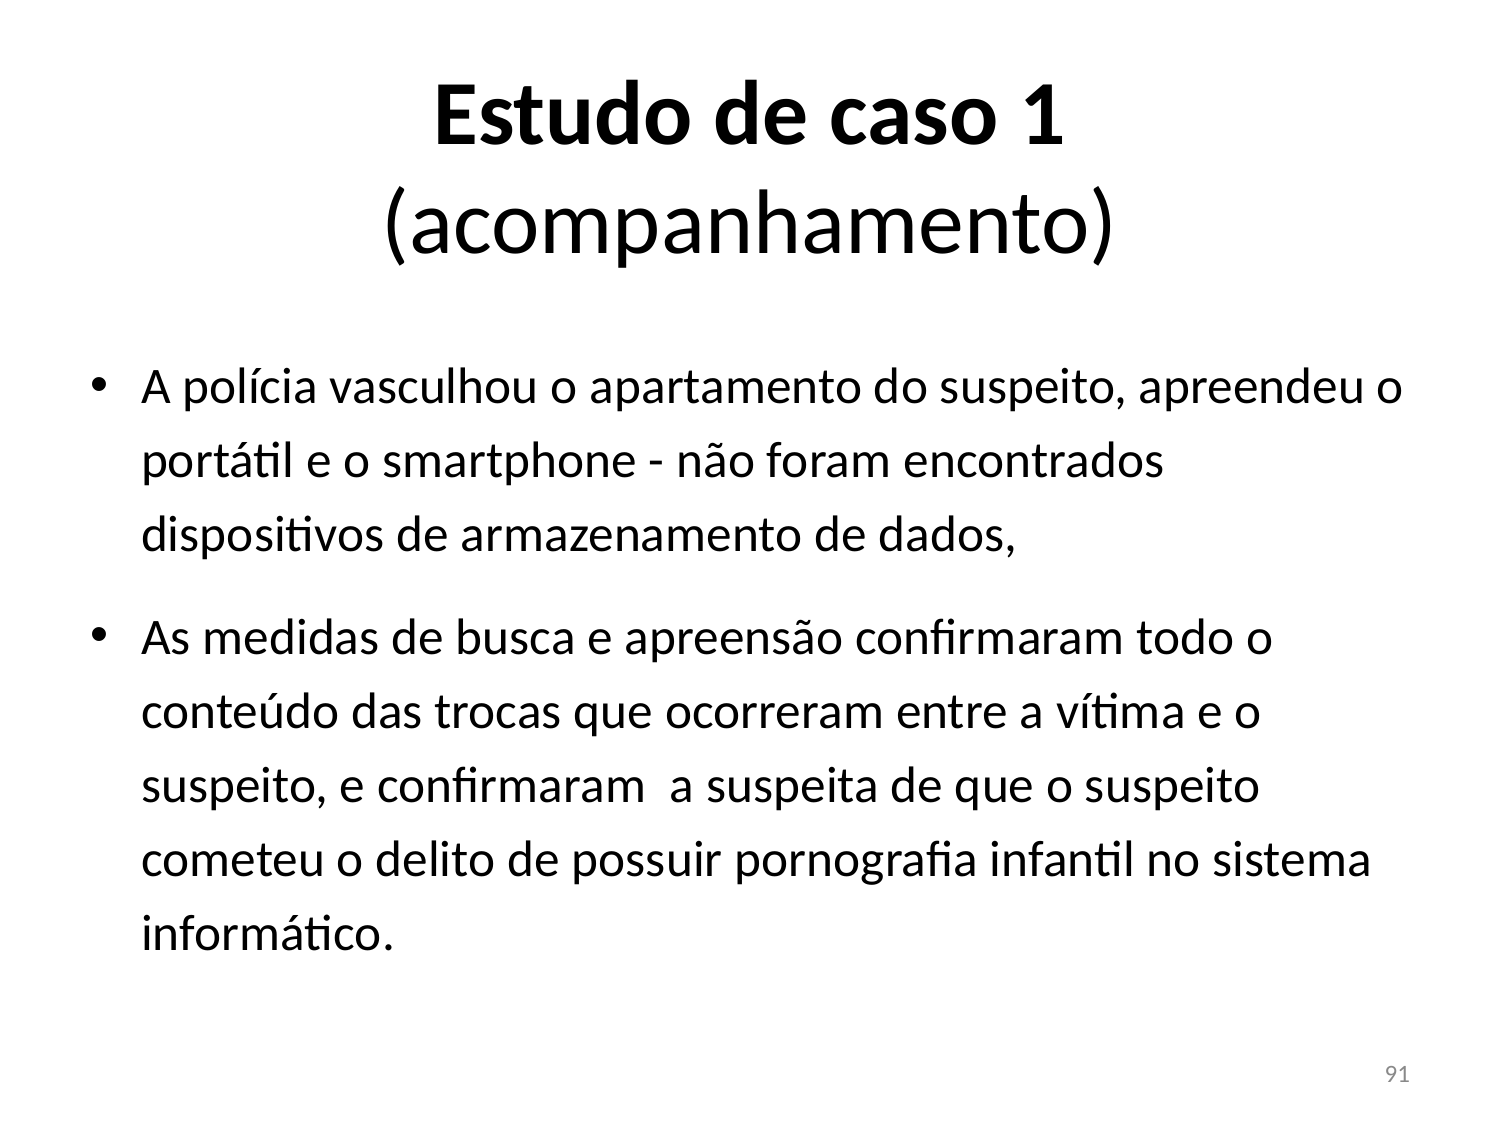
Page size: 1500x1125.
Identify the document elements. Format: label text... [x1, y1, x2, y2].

list A polícia vasculhou o apartamento do suspeito, apreendeu o portátil e o smartphone - não foram encontrados dispositivos de armazenamento de dados, As medidas de busca e apreensão confirmaram todo o conteúdo das trocas que ocorreram entre a vítima e o suspeito, e confirmaram a suspeita de que o suspeito cometeu o delito de possuir pornografia infantil no sistema informático. [75, 332, 1425, 1078]
slide_number 91 [1074, 1042, 1425, 1103]
title Estudo de caso 1 (acompanhamento) [75, 45, 1425, 187]
